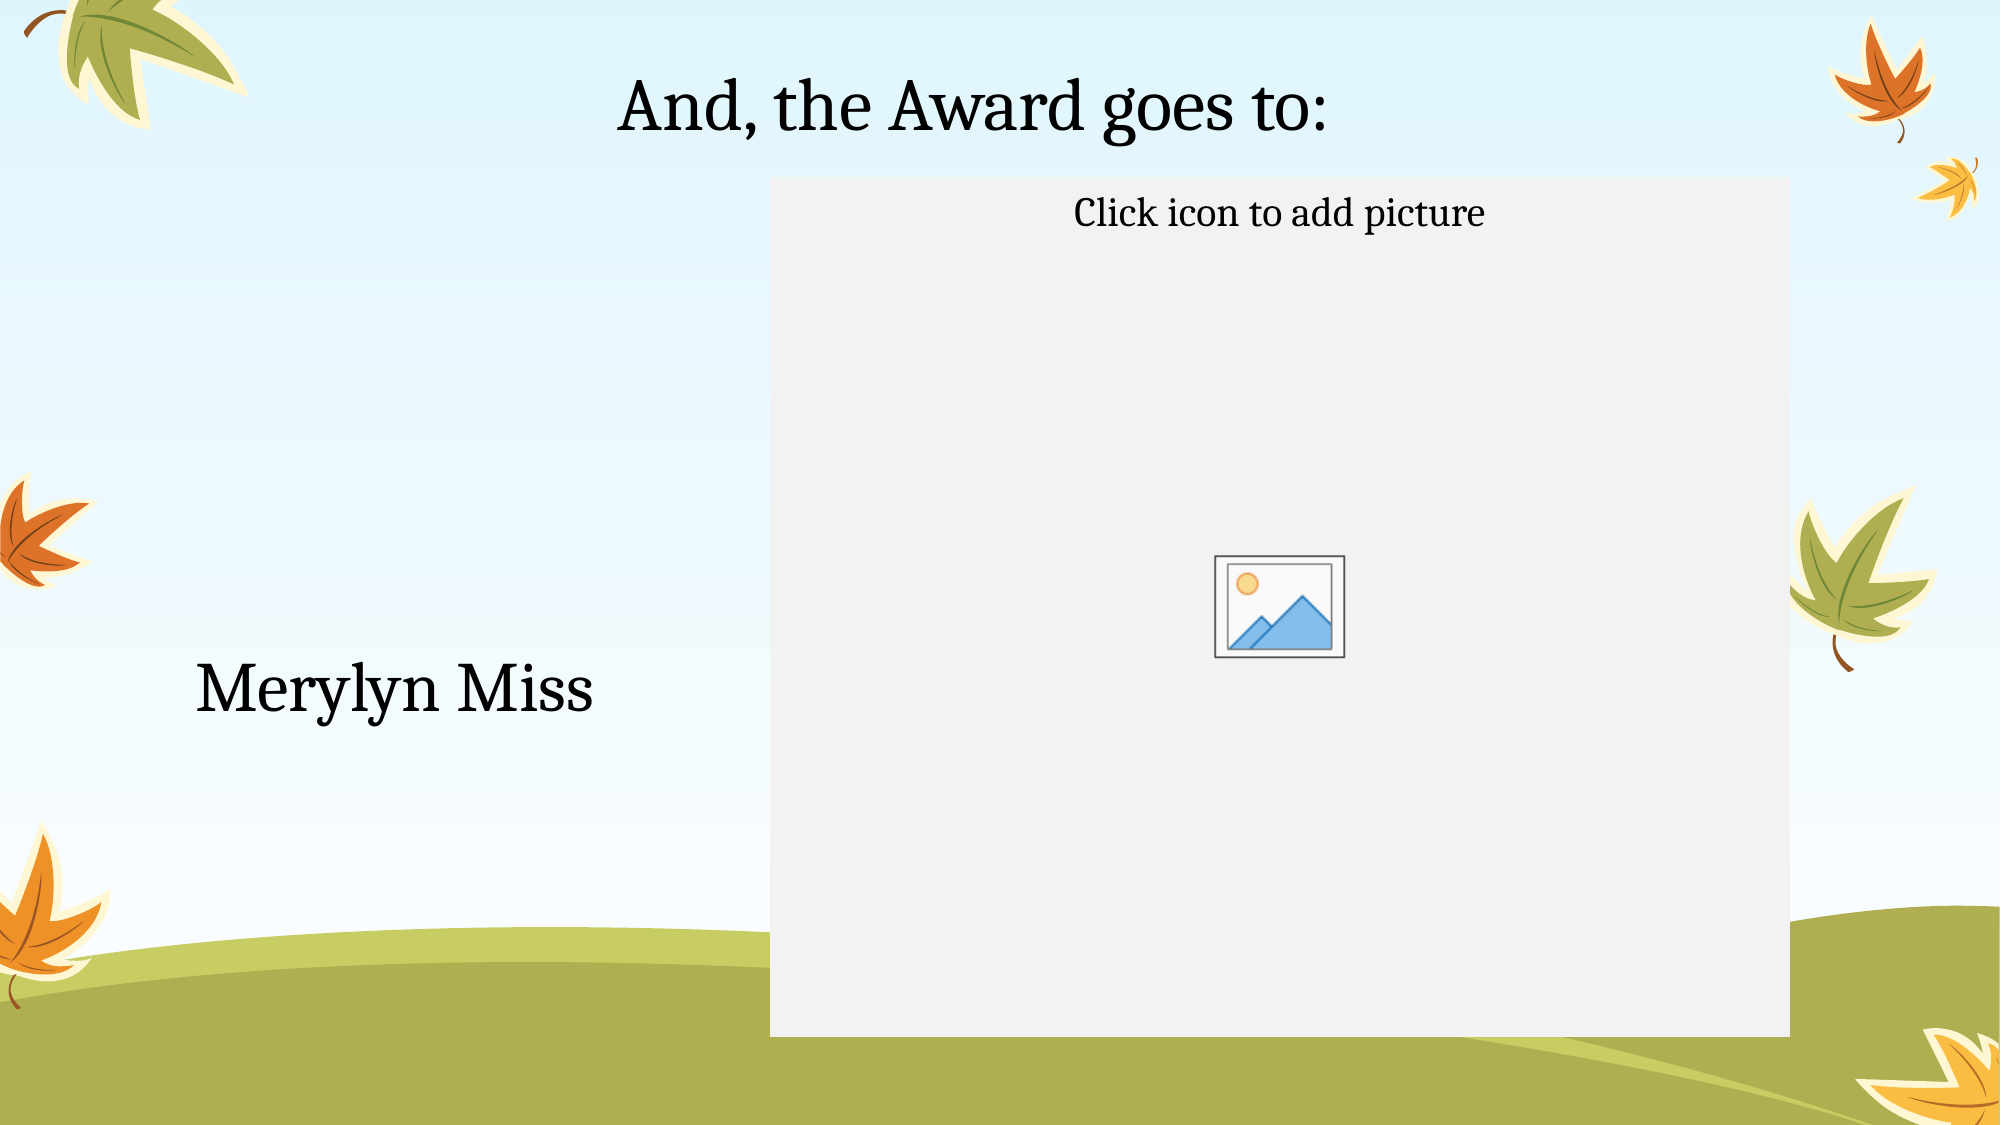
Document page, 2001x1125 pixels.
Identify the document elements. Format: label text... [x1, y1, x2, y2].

picture [769, 176, 1791, 1038]
title Merylyn Miss [180, 359, 690, 735]
